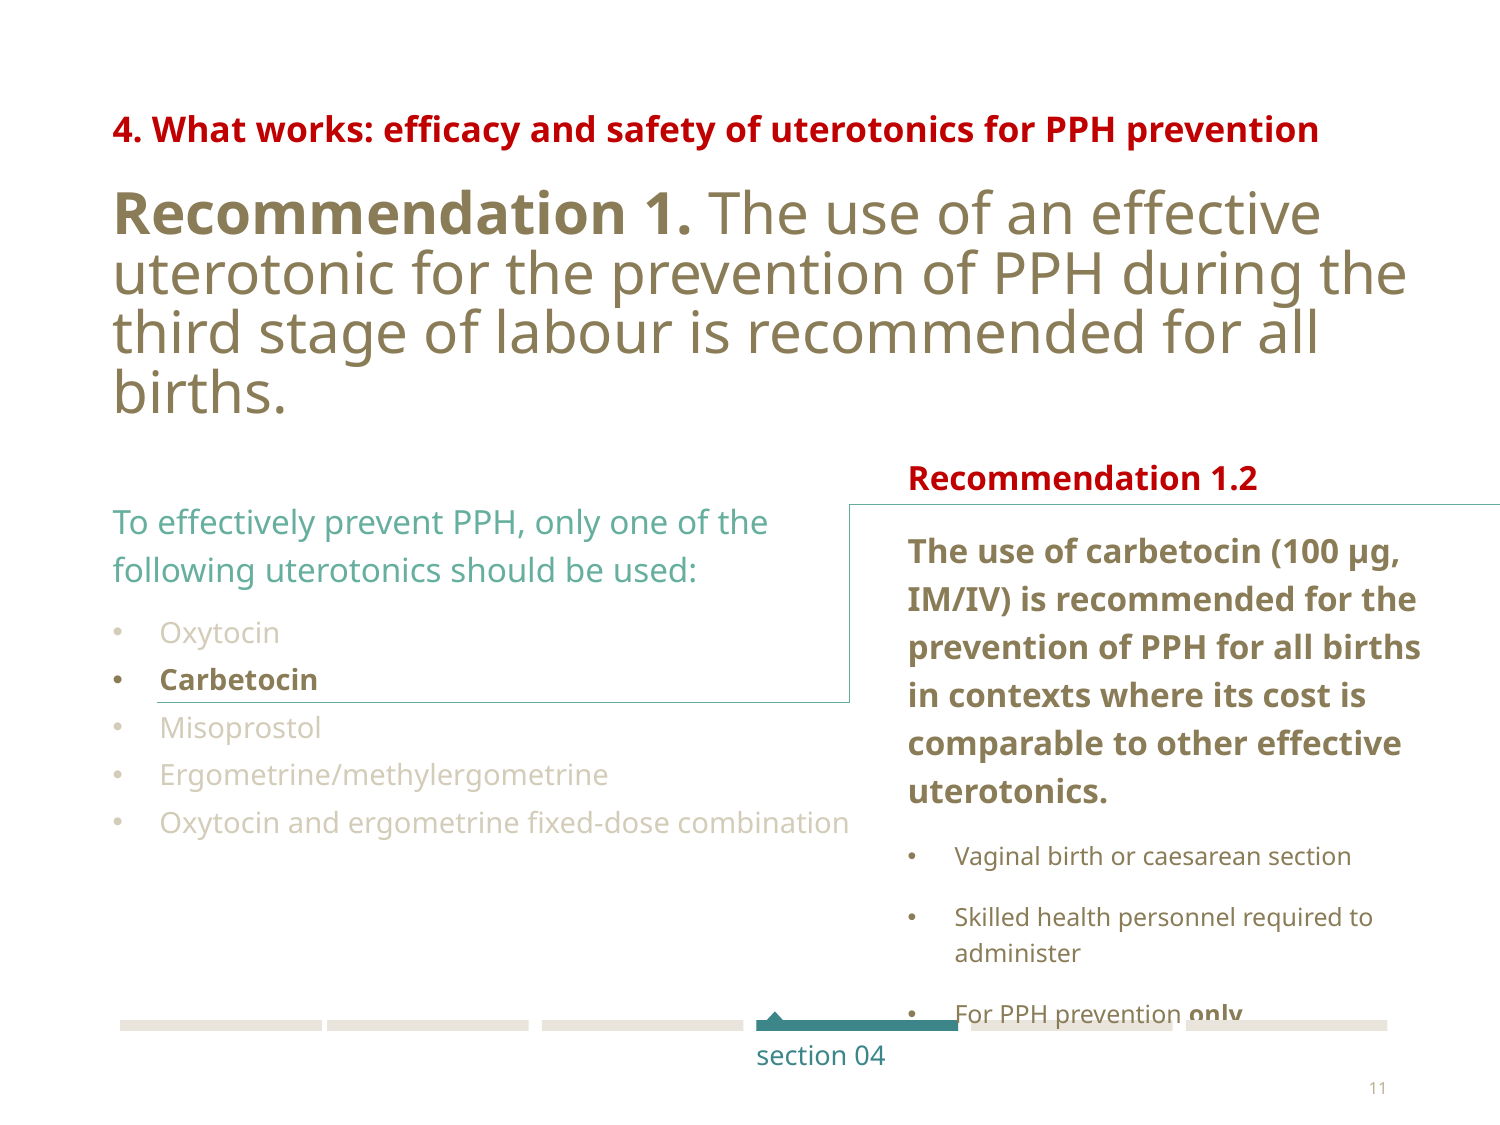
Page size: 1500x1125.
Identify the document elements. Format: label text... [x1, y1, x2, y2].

text_box Recommendation 1.2 The use of carbetocin (100 µg, IM/IV) is recommended for the prevention of PPH for all births in contexts where its cost is comparable to other effective uterotonics. Vaginal birth or caesarean section Skilled health personnel required to administer For PPH prevention only [907, 711, 1458, 854]
list To effectively prevent PPH, only one of the following uterotonics should be used: Oxytocin Carbetocin Misoprostol Ergometrine/methylergometrine Oxytocin and ergometrine fixed-dose combination [112, 493, 867, 795]
text_box [327, 1020, 529, 1031]
title Recommendation 1. The use of an effective uterotonic for the prevention of PPH during the third stage of labour is recommended for all births. [112, 187, 1458, 338]
text_box [541, 1020, 744, 1031]
text_box section 04 [756, 1038, 959, 1072]
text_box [156, 504, 1500, 703]
text_box [120, 1020, 322, 1031]
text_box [756, 1011, 959, 1032]
text_box [1185, 1020, 1388, 1031]
list 4. What works: efficacy and safety of uterotonics for PPH prevention [112, 113, 1388, 188]
text_box [971, 1020, 1173, 1031]
text_box Recommendation 1.2 The use of carbetocin (100 µg, IM/IV) is recommended for the prevention of PPH for all births in contexts where its cost is comparable to other effective uterotonics. Vaginal birth or caesarean section Skilled health personnel required to administer For PPH prevention only [907, 449, 1458, 502]
